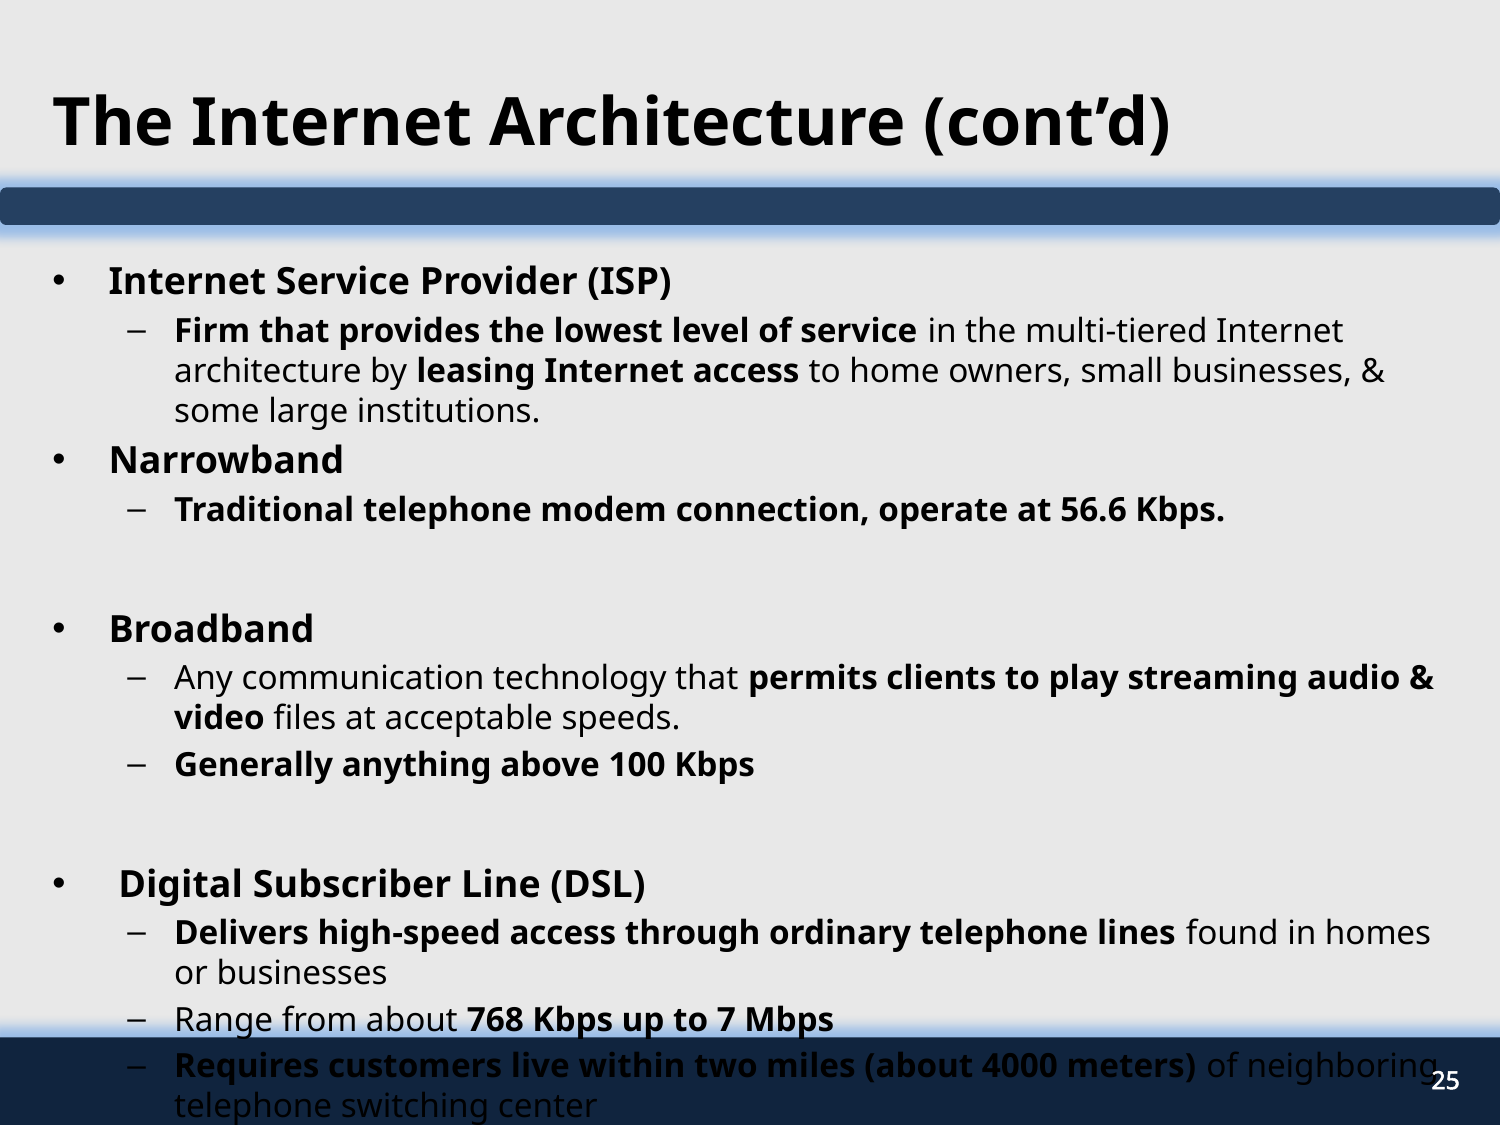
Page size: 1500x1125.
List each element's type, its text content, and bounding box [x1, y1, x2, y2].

list Internet Service Provider (ISP) Firm that provides the lowest level of service in the multi-tiered Internet architecture by leasing Internet access to home owners, small businesses, & some large institutions. Narrowband Traditional telephone modem connection, operate at 56.6 Kbps. Broadband Any communication technology that permits clients to play streaming audio & video files at acceptable speeds. Generally anything above 100 Kbps Digital Subscriber Line (DSL) Delivers high-speed access through ordinary telephone lines found in homes or businesses Range from about 768 Kbps up to 7 Mbps Requires customers live within two miles (about 4000 meters) of neighboring telephone switching center [37, 249, 1475, 1025]
slide_number 25 [1412, 1050, 1475, 1113]
title The Internet Architecture (cont’d) [37, 62, 1338, 176]
